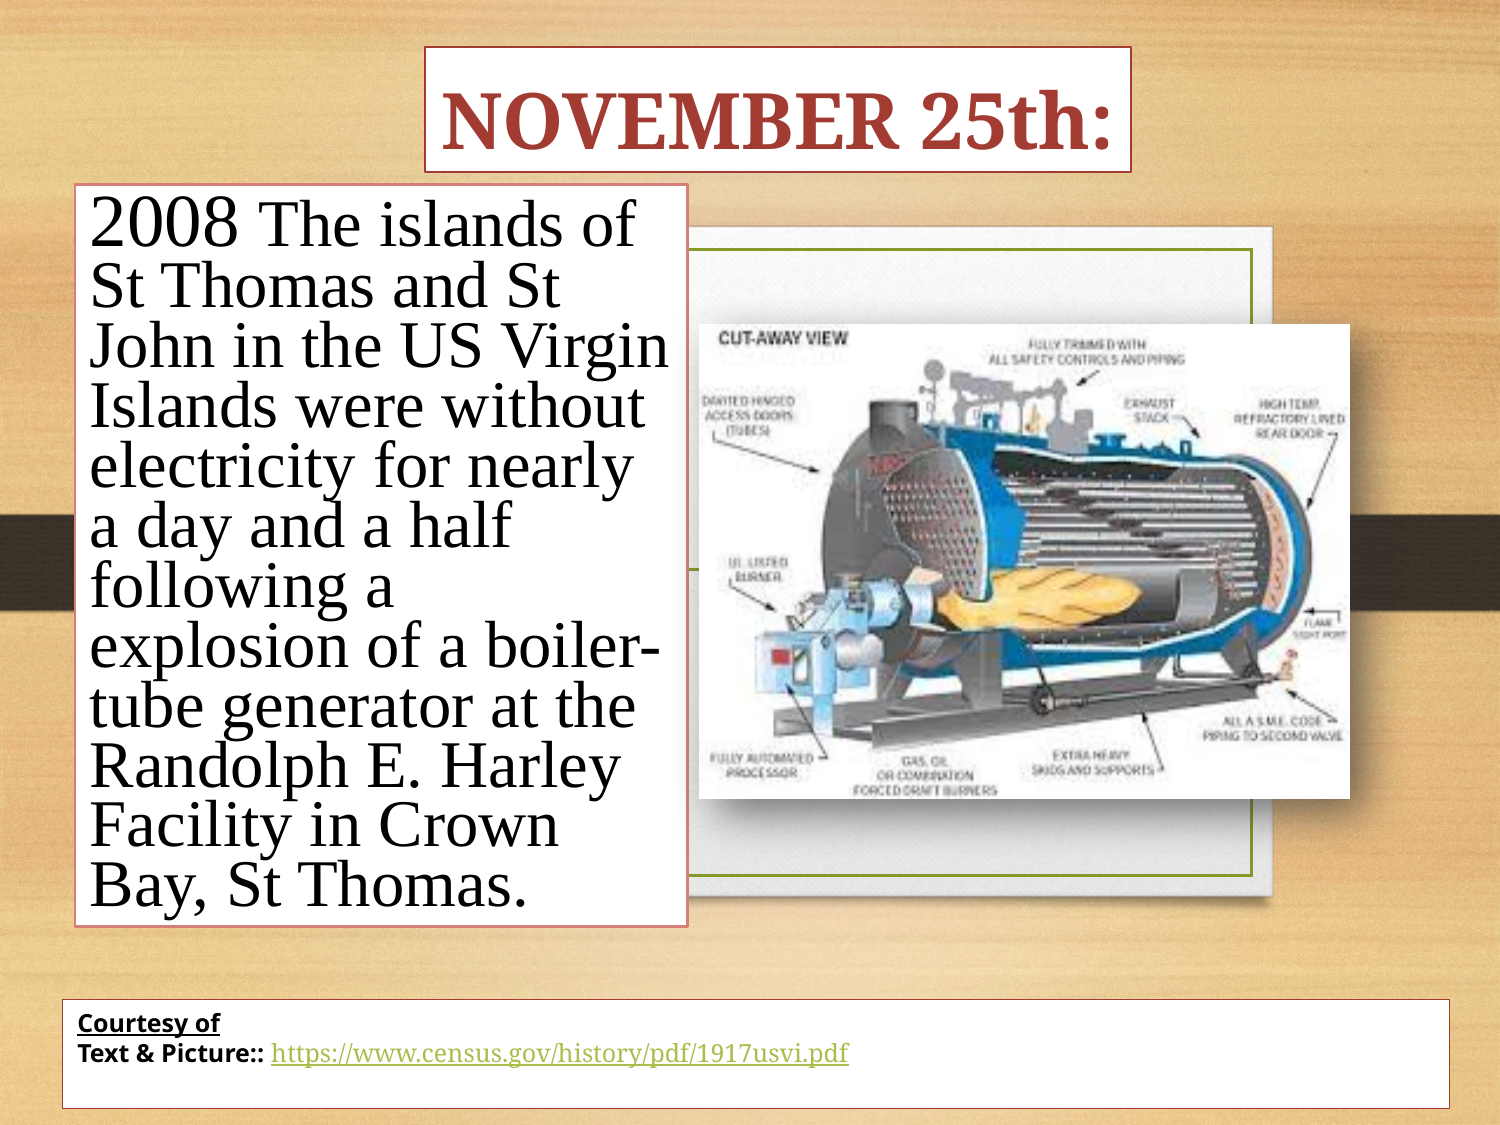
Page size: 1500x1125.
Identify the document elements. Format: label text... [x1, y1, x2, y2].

picture [0, 0, 1500, 1125]
text_box Courtesy of Text & Picture:: https://www.census.gov/history/pdf/1917usvi.pdf [62, 999, 1450, 1109]
text_box NOVEMBER 25th: [424, 46, 1132, 173]
text_box 2008 The islands of St Thomas and St John in the US Virgin Islands were without electricity for nearly a day and a half following a explosion of a boiler-tube generator at the Randolph E. Harley Facility in Crown Bay, St Thomas. [74, 183, 689, 928]
